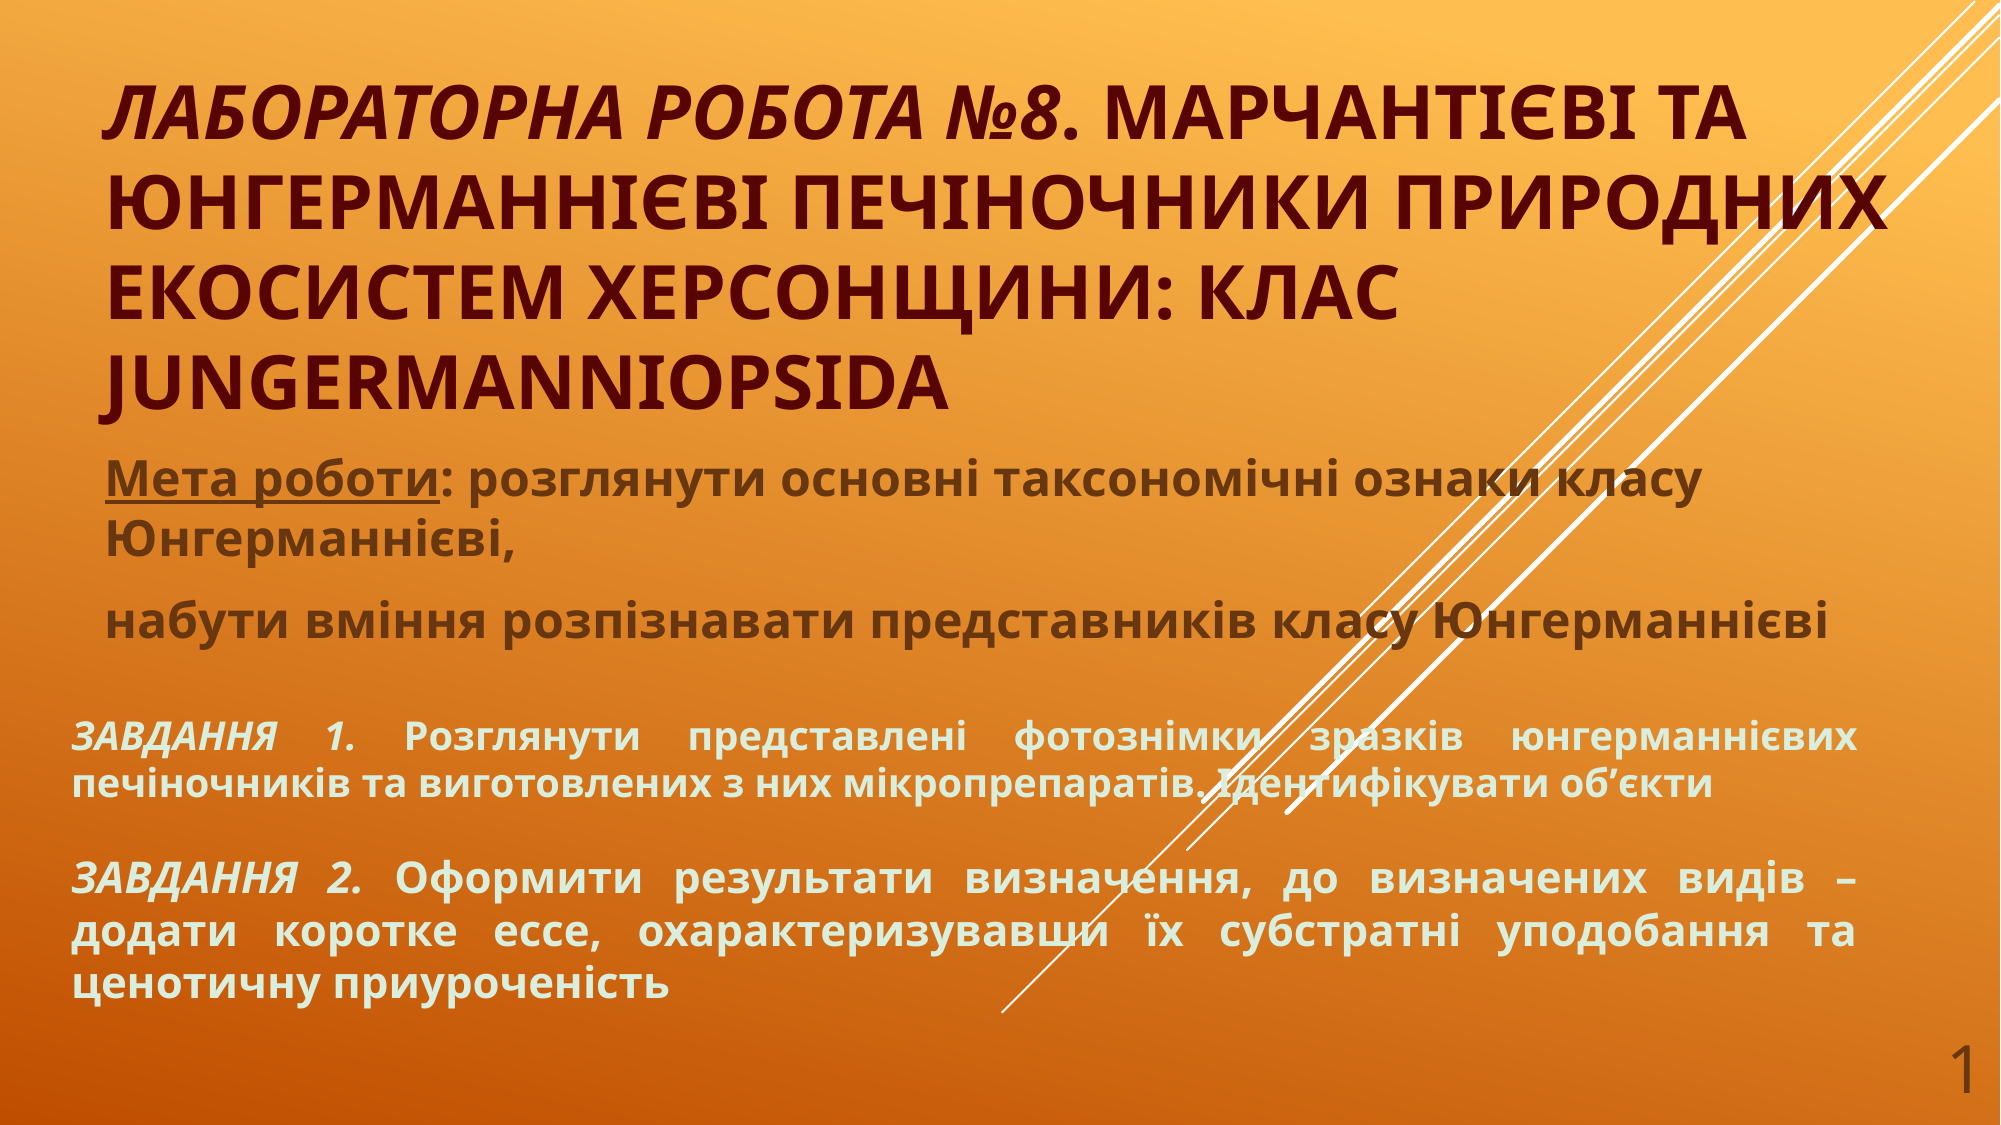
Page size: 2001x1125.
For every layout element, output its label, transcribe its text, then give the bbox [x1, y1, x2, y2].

subtitle Мета роботи: розглянути основні таксономічні ознаки класу Юнгерманнієві, набути вміння розпізнавати представників класу Юнгерманнієві [89, 439, 1896, 693]
text_box Завдання 1. Розглянути представлені фотознімки зразків юнгерманнієвих печіночників та виготовлених з них мікропрепаратів. Ідентифікувати об’єкти [56, 666, 1873, 814]
slide_number 1 [1813, 1015, 2000, 1125]
title Лабораторна робота №8. Марчантієві та юнгерманнієві печіночники природних екосистем Херсонщини: клас Jungermanniopsida [89, 27, 1955, 432]
text_box Завдання 2. Оформити результати визначення, до визначених видів – додати коротке ессе, охарактеризувавши їх субстратні уподобання та ценотичну приуроченість [56, 847, 1873, 1016]
